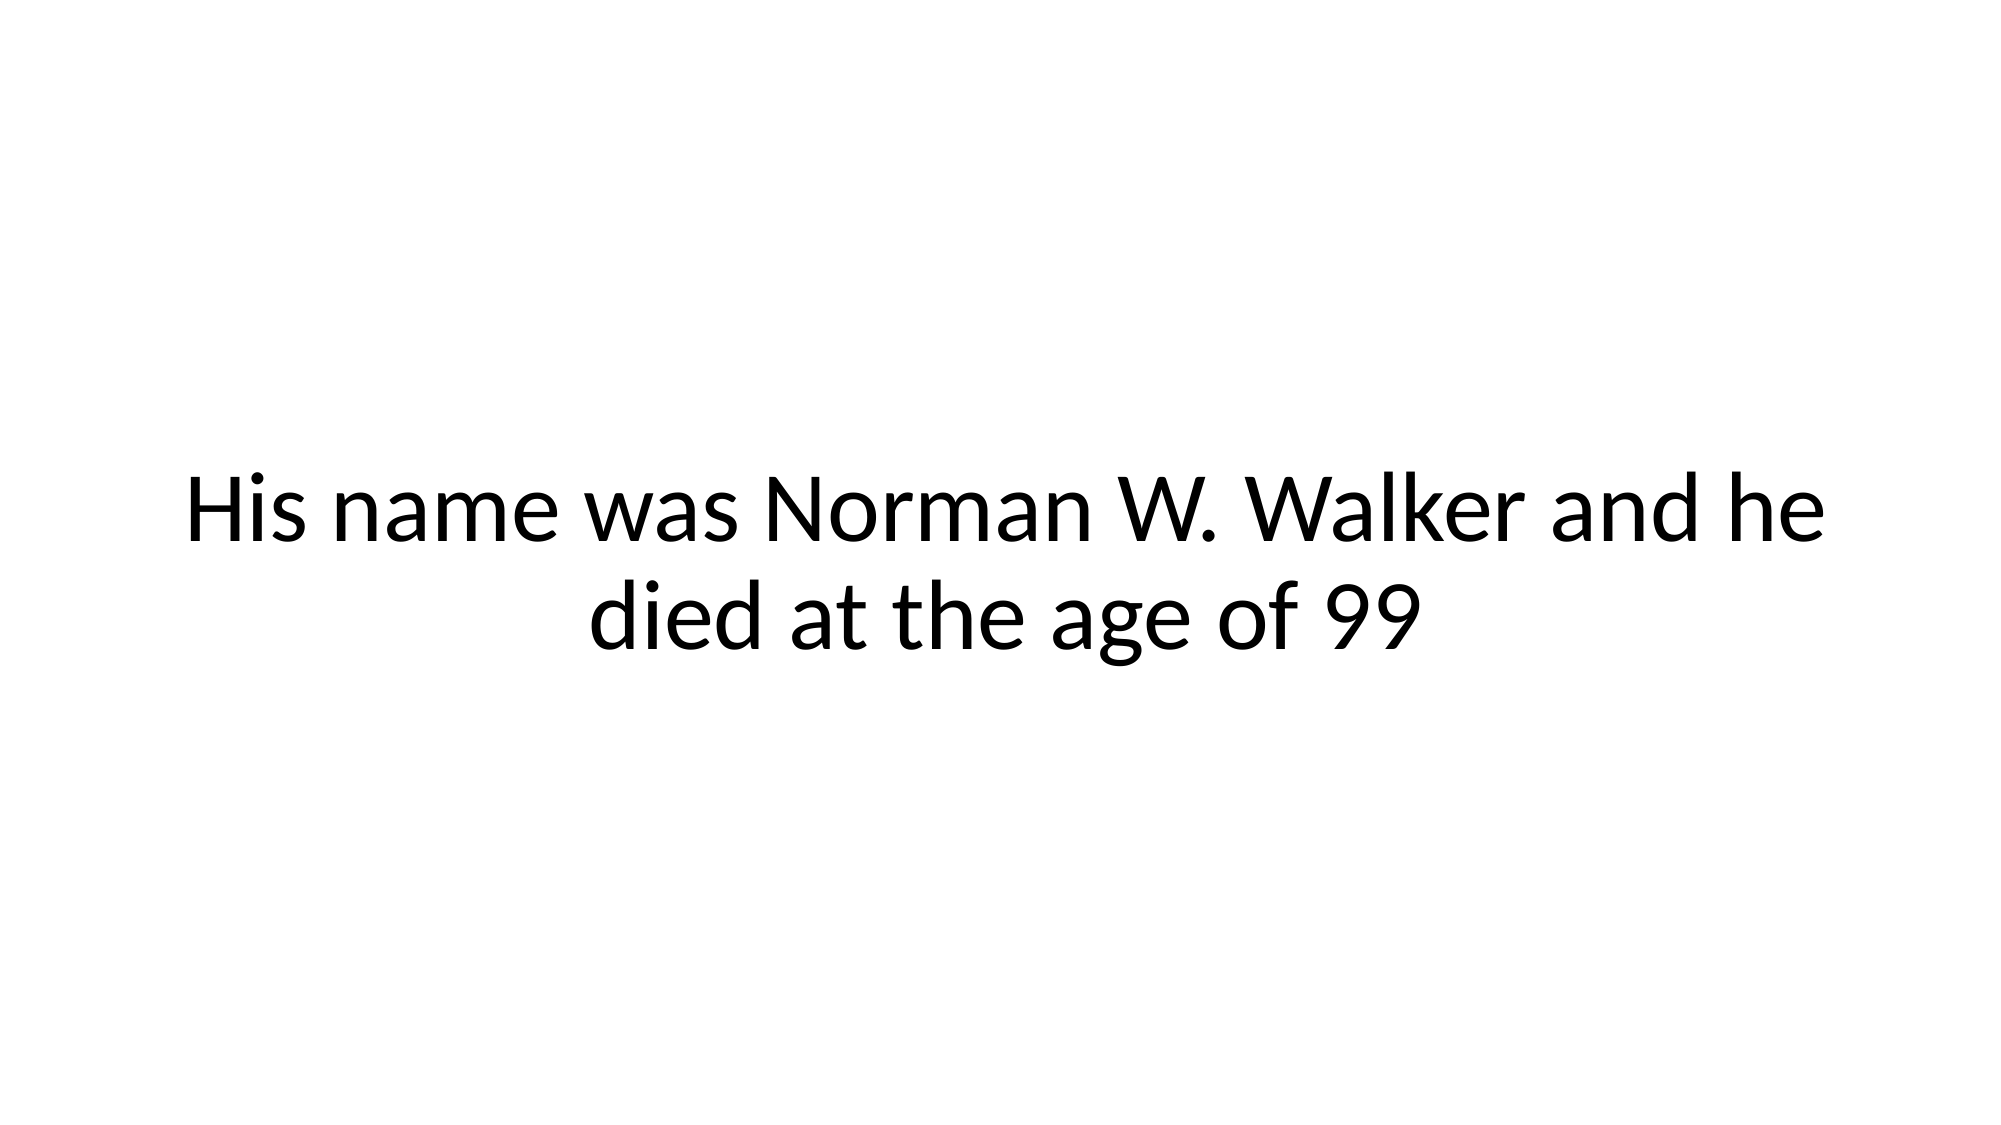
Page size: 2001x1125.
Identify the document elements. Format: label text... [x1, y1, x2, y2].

list His name was Norman W. Walker and he died at the age of 99 [143, 448, 1869, 997]
